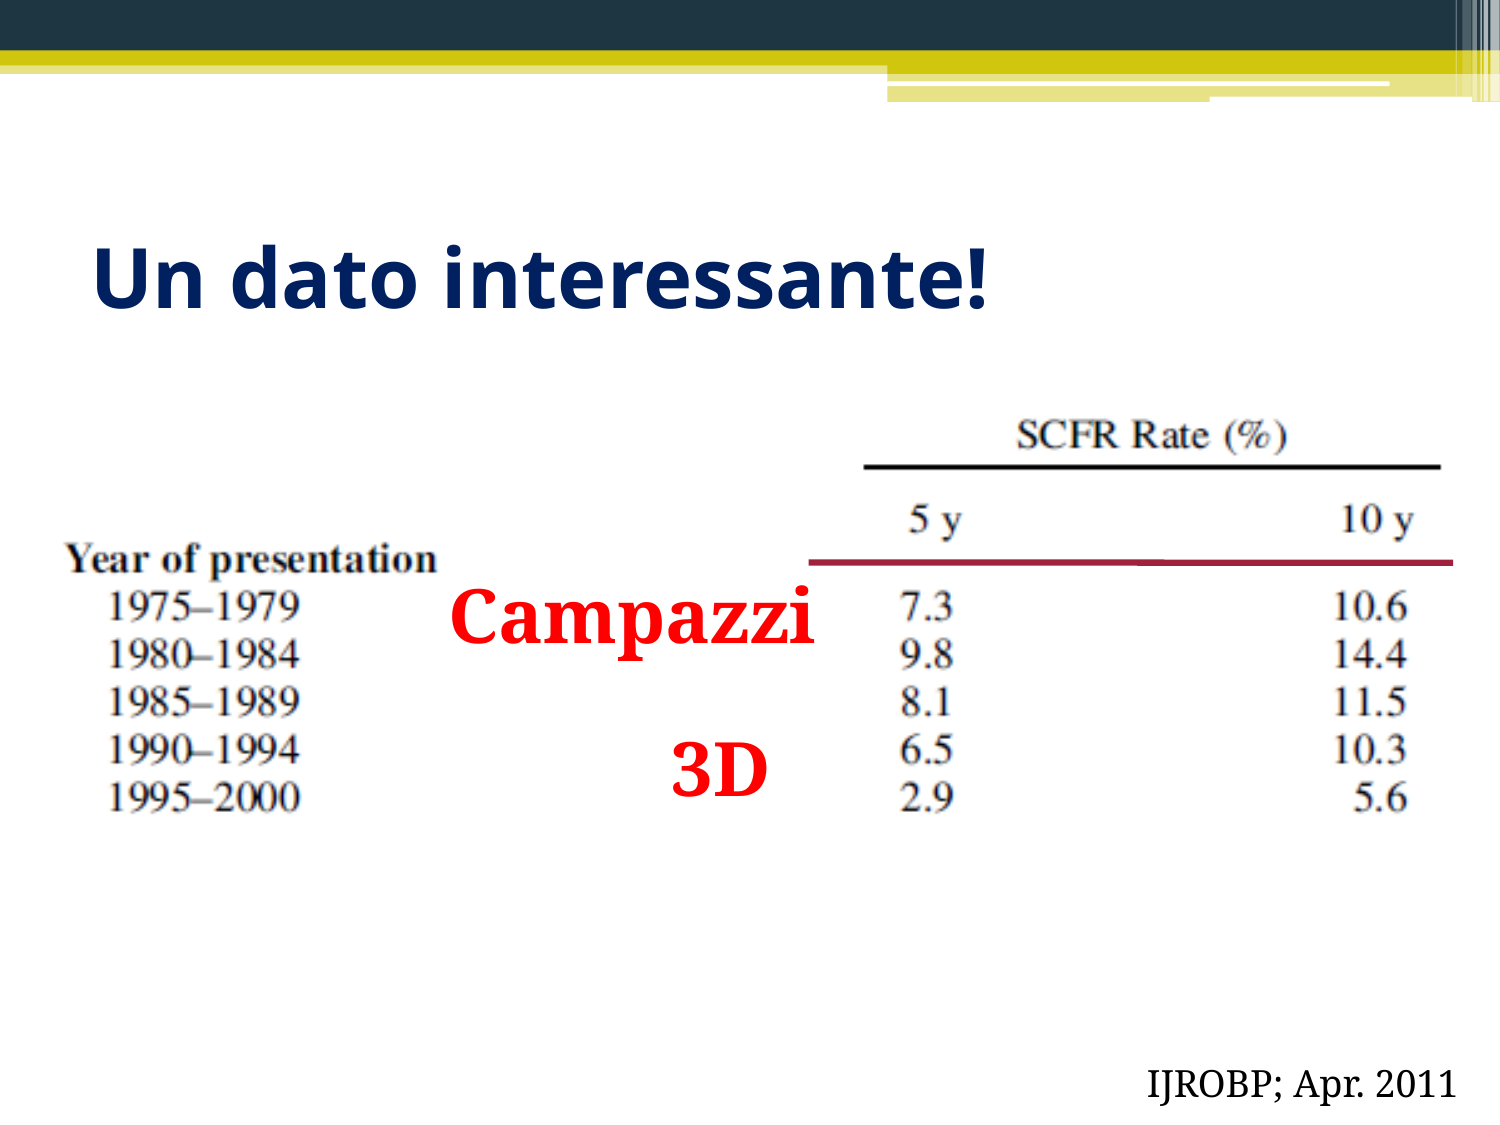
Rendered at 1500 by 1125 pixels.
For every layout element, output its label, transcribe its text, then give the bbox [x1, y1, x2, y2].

picture [831, 398, 1454, 545]
title Un dato interessante! [74, 187, 1426, 363]
text_box IJROBP; Apr. 2011 [1132, 1052, 1474, 1113]
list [34, 538, 1477, 821]
